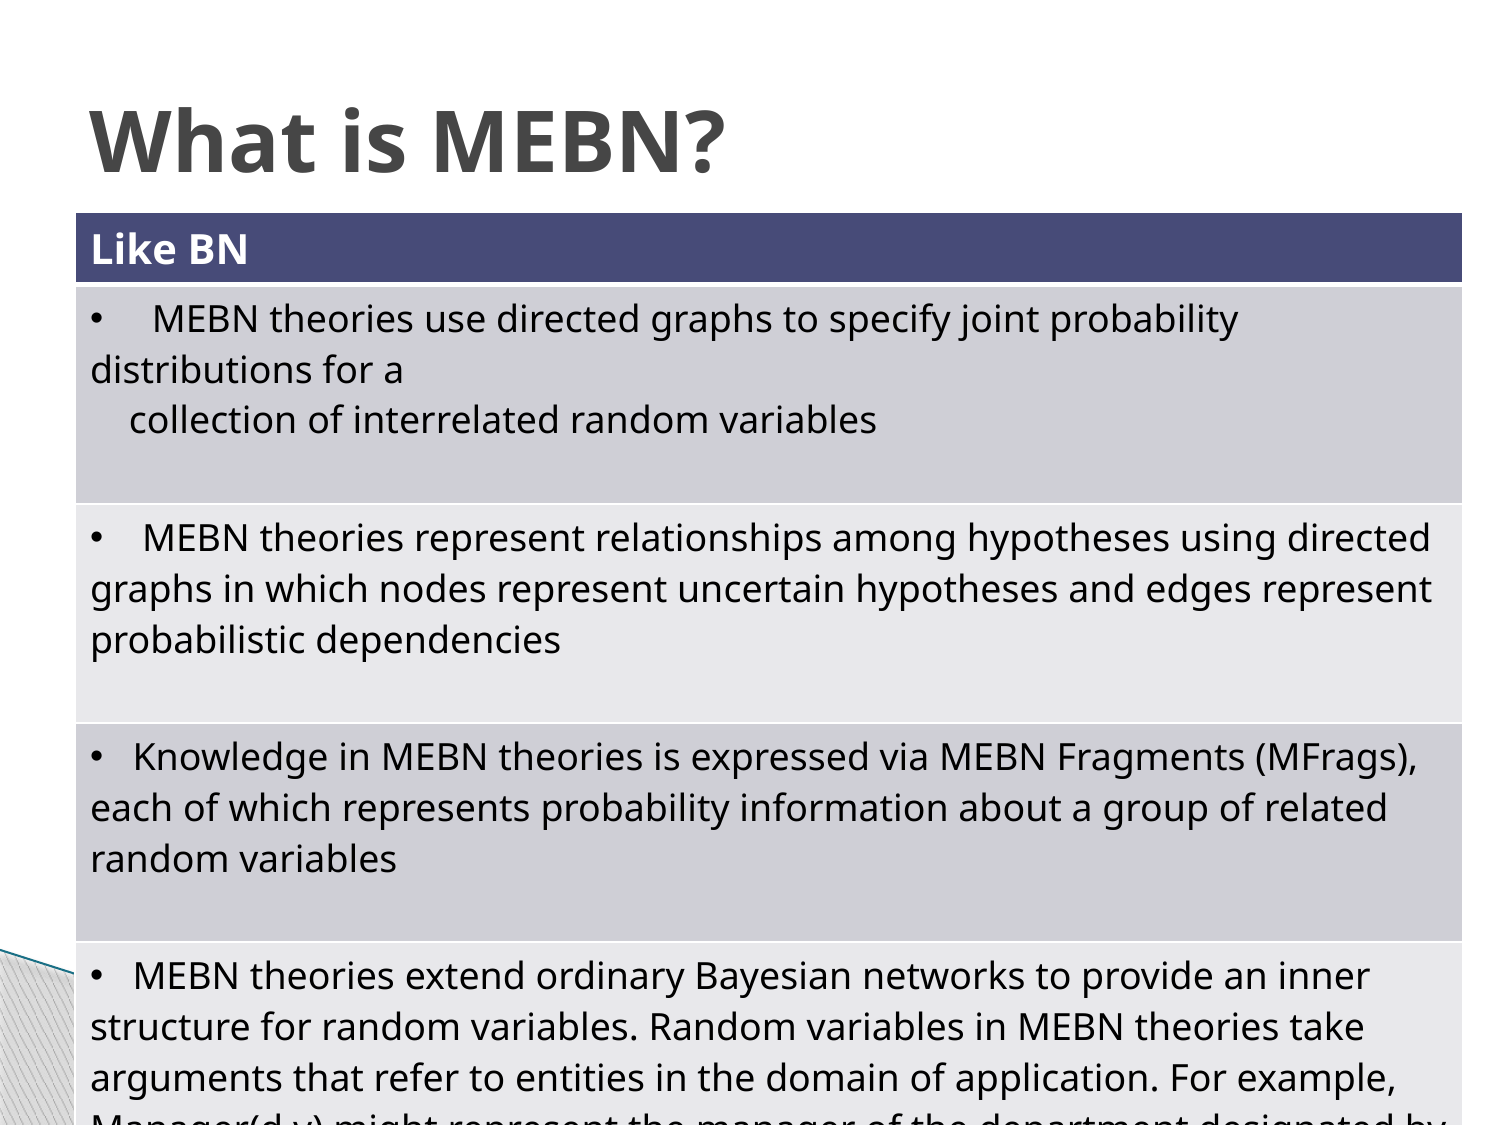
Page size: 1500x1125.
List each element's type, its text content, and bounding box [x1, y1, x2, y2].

title What is MEBN? [75, 45, 1425, 212]
table_cell MEBN theories represent relationships among hypotheses using directed graphs in which nodes represent uncertain hypotheses and edges represent probabilistic dependencies [76, 505, 1462, 722]
table_cell MEBN theories extend ordinary Bayesian networks to provide an inner structure for random variables. Random variables in MEBN theories take arguments that refer to entities in the domain of application. For example, Manager(d,y) might represent the manager of the department designated by the variable d during the year designated by the variable y. [76, 943, 1462, 1125]
table_cell MEBN theories use directed graphs to specify joint probability distributions for a collection of interrelated random variables [76, 287, 1462, 503]
table_cell Knowledge in MEBN theories is expressed via MEBN Fragments (MFrags), each of which represents probability information about a group of related random variables [76, 724, 1462, 941]
table_header Like BN [76, 213, 1462, 282]
